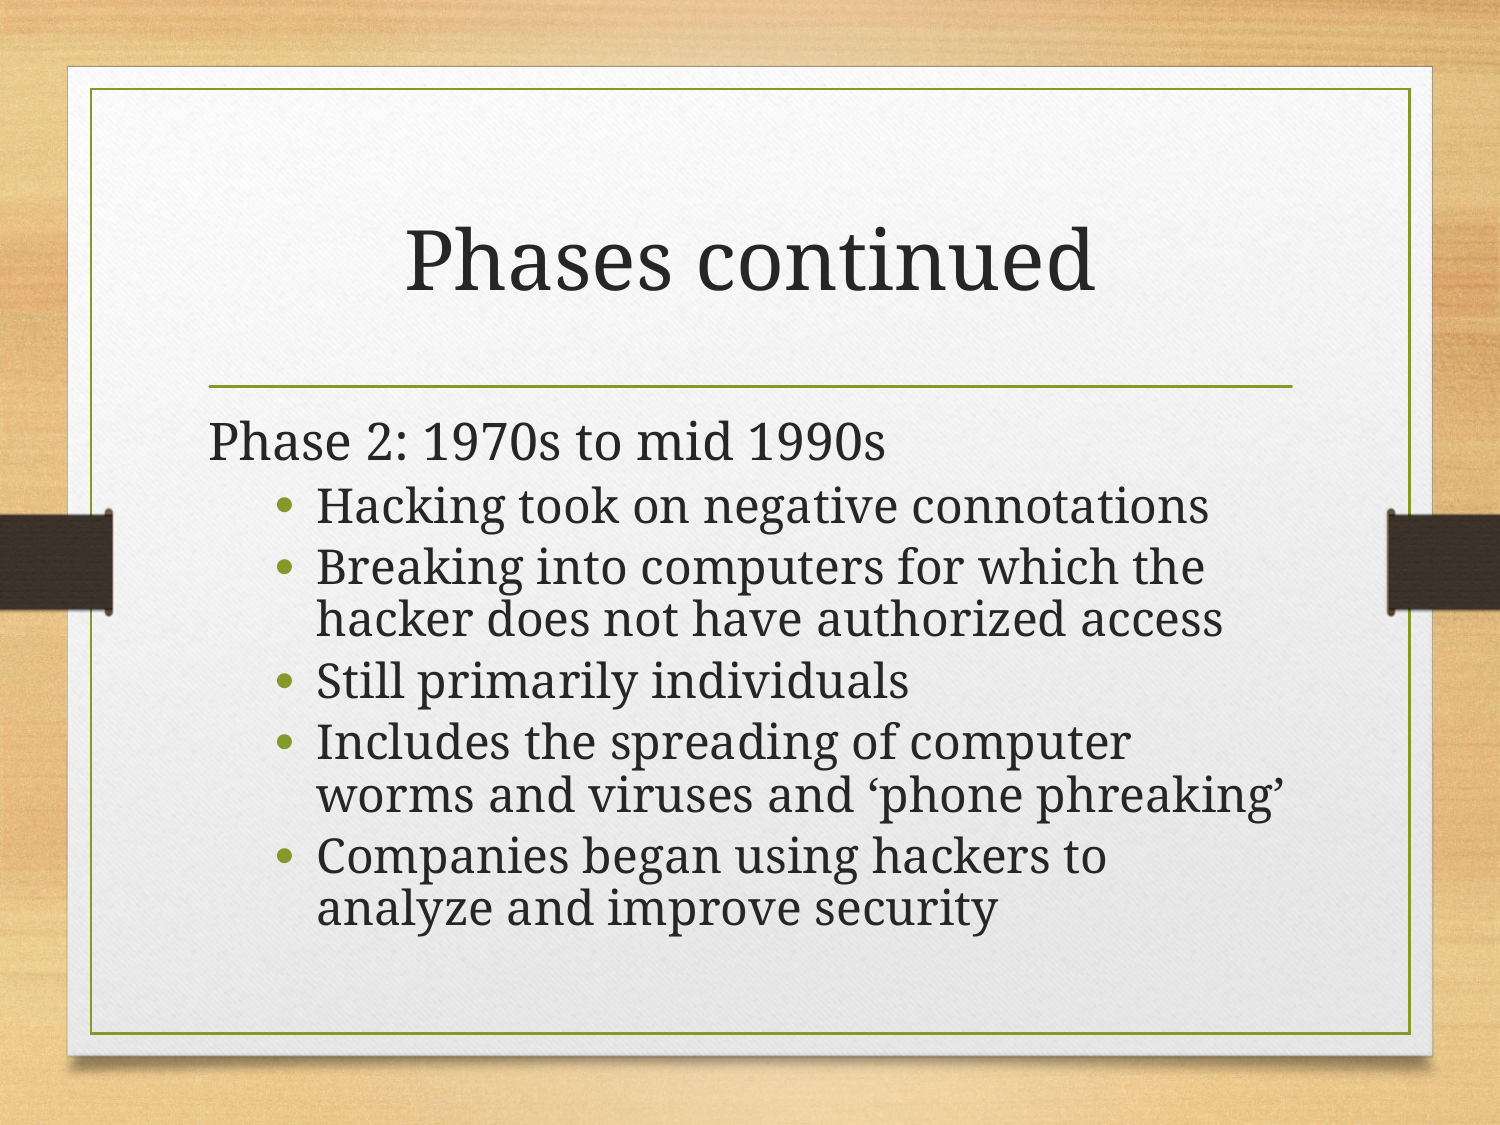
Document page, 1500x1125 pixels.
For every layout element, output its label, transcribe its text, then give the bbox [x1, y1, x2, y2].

list Phase 2: 1970s to mid 1990s Hacking took on negative connotations Breaking into computers for which the hacker does not have authorized access Still primarily individuals Includes the spreading of computer worms and viruses and ‘phone phreaking’ Companies began using hackers to analyze and improve security [193, 408, 1309, 974]
picture [0, 0, 1500, 1125]
title Phases continued [193, 150, 1309, 365]
